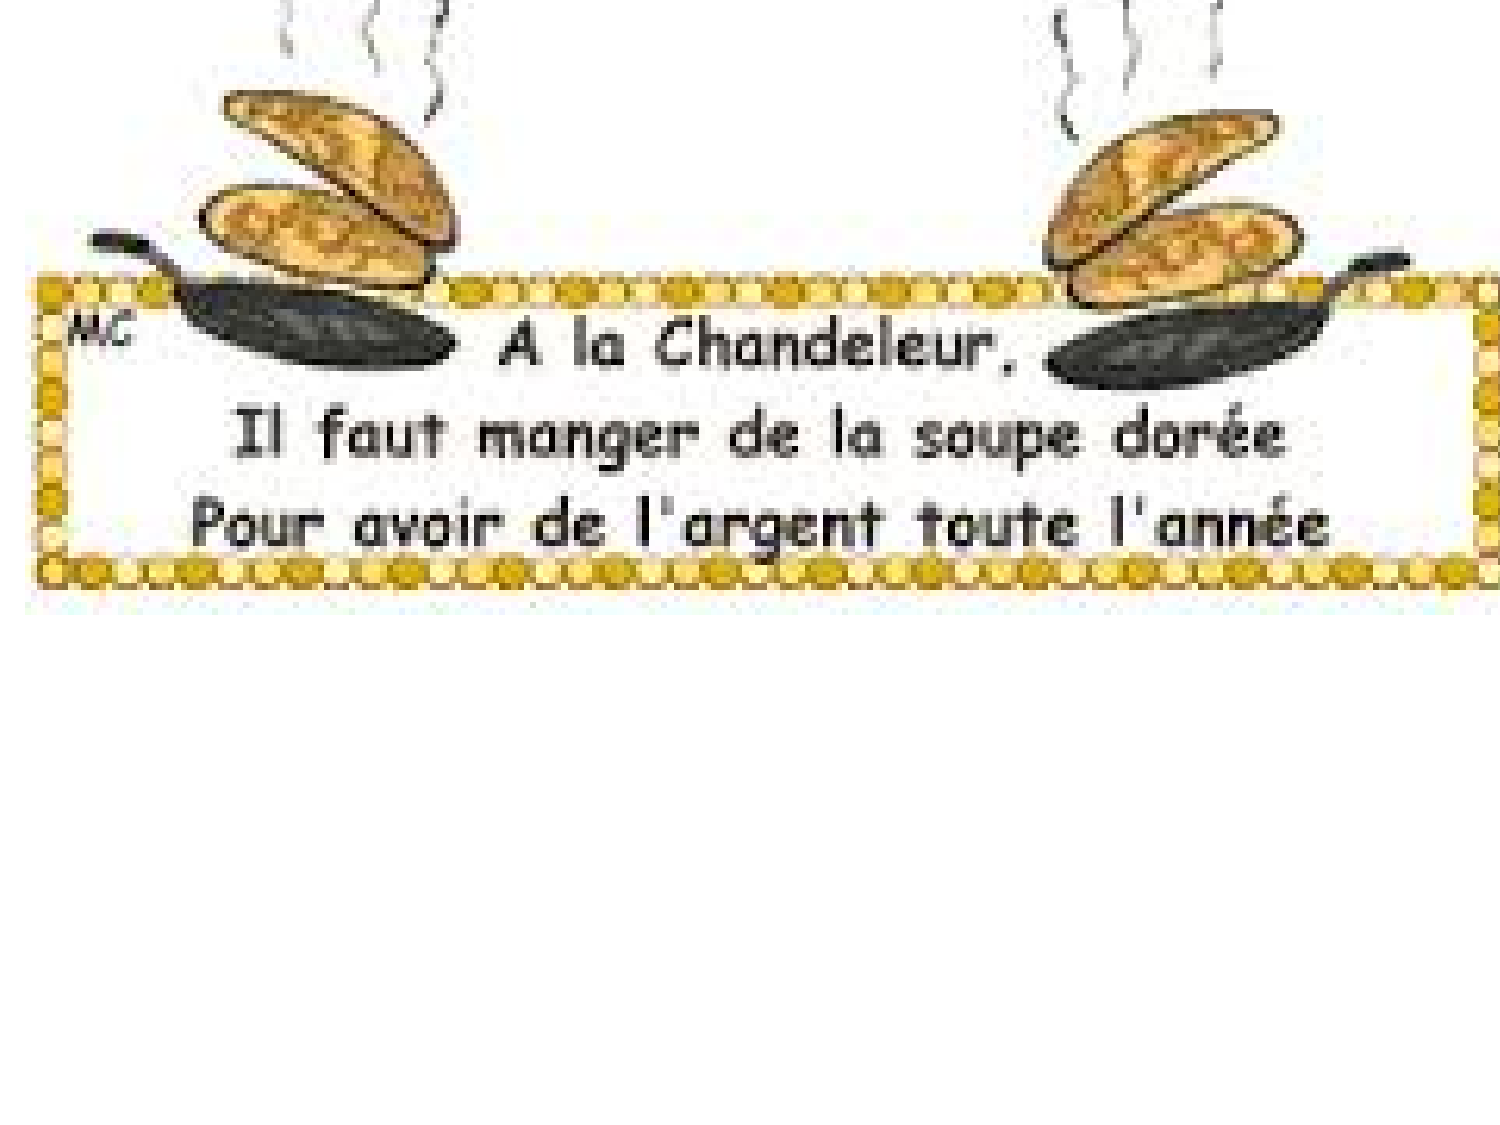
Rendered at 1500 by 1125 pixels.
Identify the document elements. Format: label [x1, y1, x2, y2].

picture [25, 0, 1500, 615]
